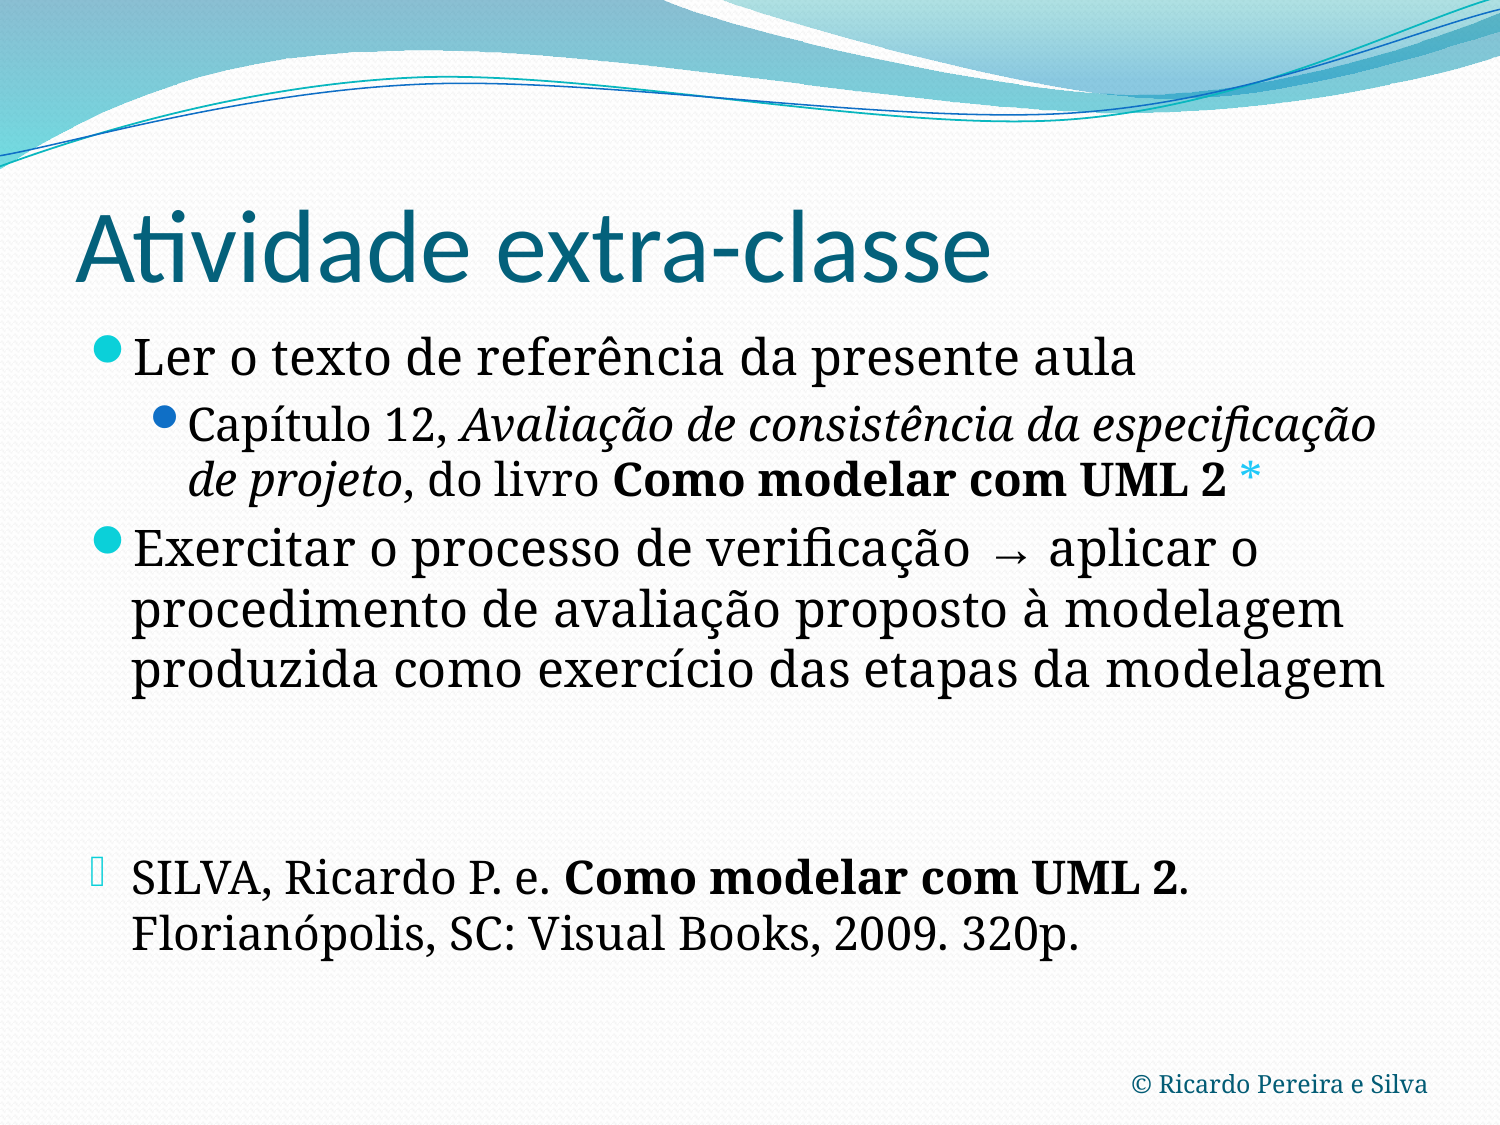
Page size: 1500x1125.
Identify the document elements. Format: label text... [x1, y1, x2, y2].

list Ler o texto de referência da presente aula Capítulo 12, Avaliação de consistência da especificação de projeto, do livro Como modelar com UML 2 * Exercitar o processo de verificação → aplicar o procedimento de avaliação proposto à modelagem produzida como exercício das etapas da modelagem SILVA, Ricardo P. e. Como modelar com UML 2. Florianópolis, SC: Visual Books, 2009. 320p. [75, 317, 1425, 1038]
footer © Ricardo Pereira e Silva [1101, 1042, 1429, 1103]
title Atividade extra-classe [75, 115, 1425, 303]
